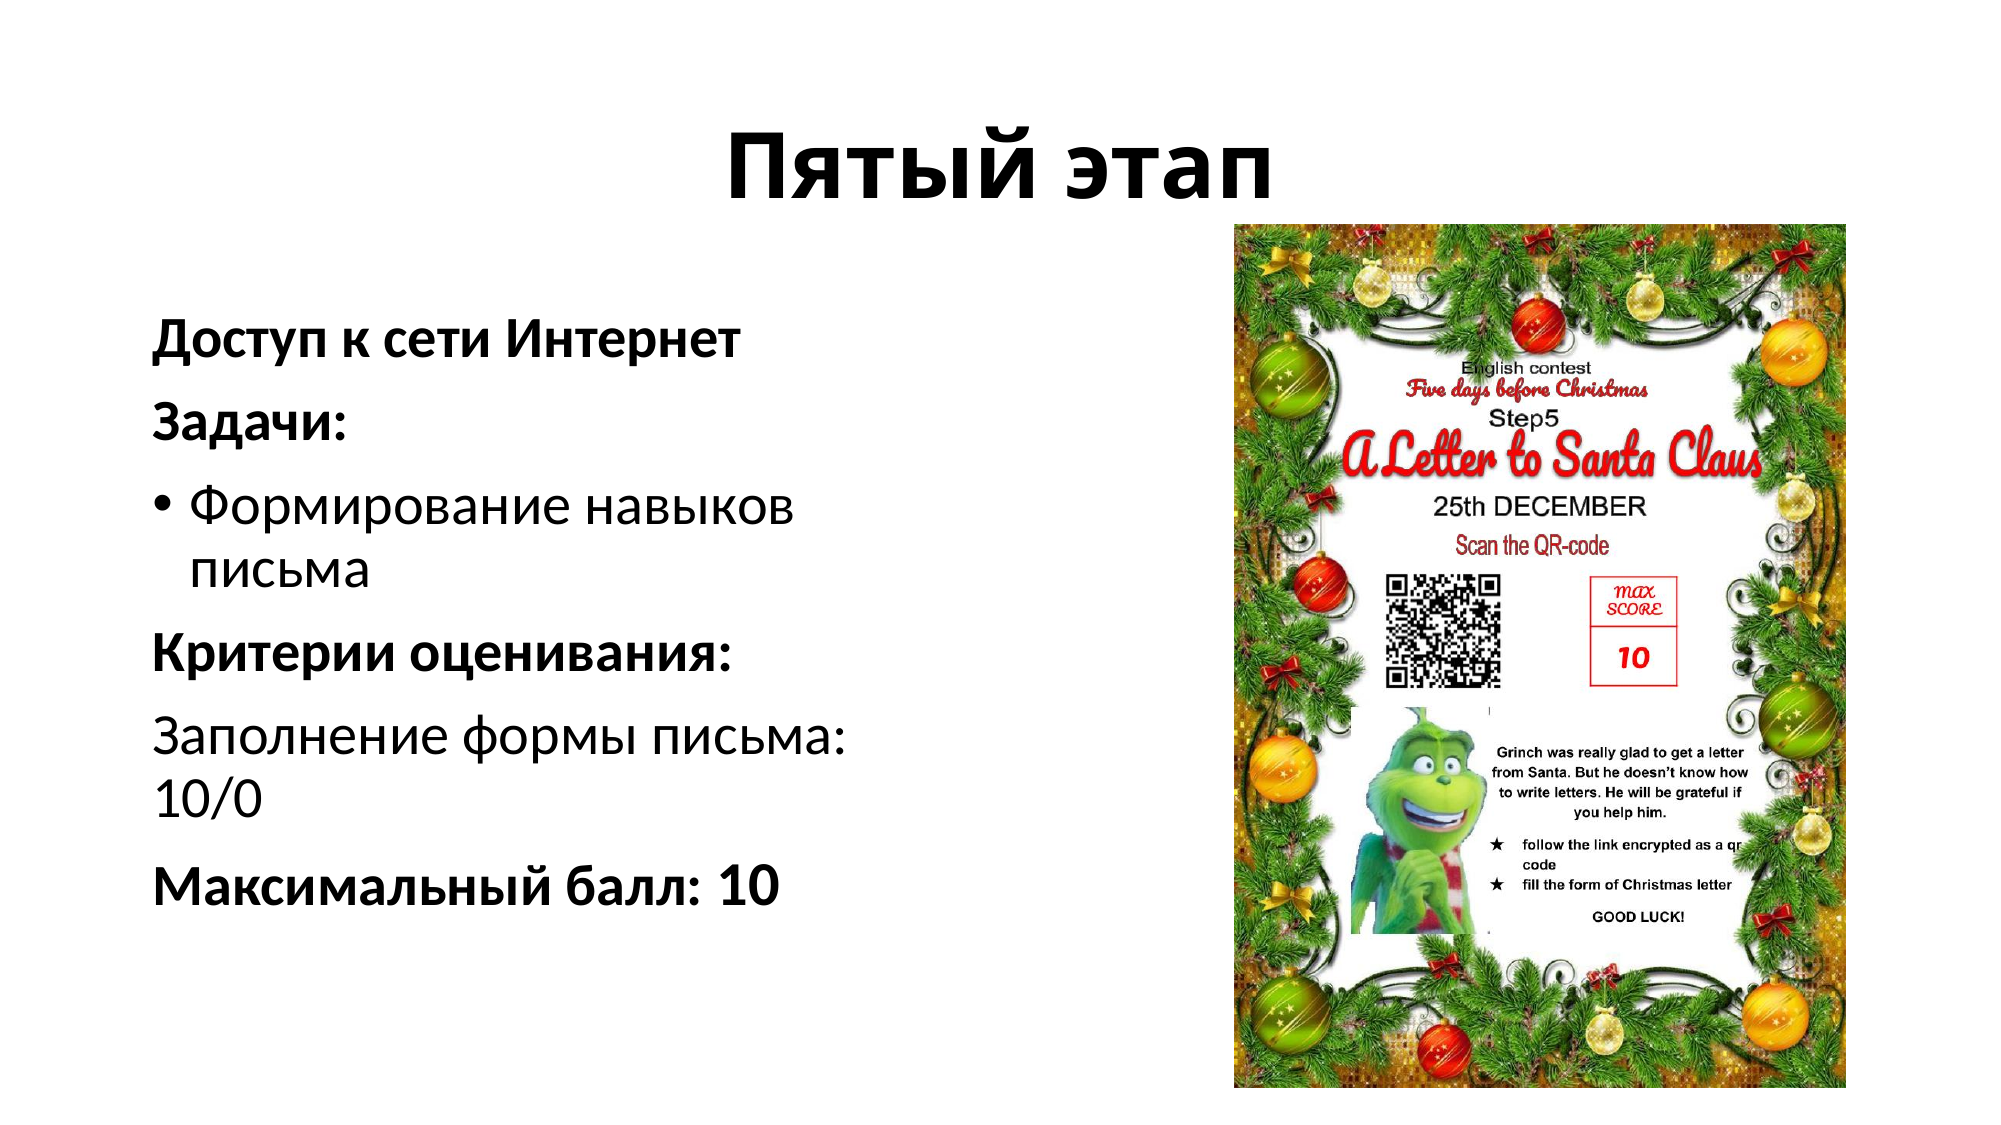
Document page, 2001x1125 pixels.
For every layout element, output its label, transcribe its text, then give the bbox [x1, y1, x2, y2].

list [1234, 224, 1846, 1089]
list Доступ к сети Интернет Задачи: Формирование навыков письма Критерии оценивания: Заполнение формы письма: 10/0 Максимальный балл: 10 [137, 299, 988, 1014]
title Пятый этап [137, 59, 1863, 278]
